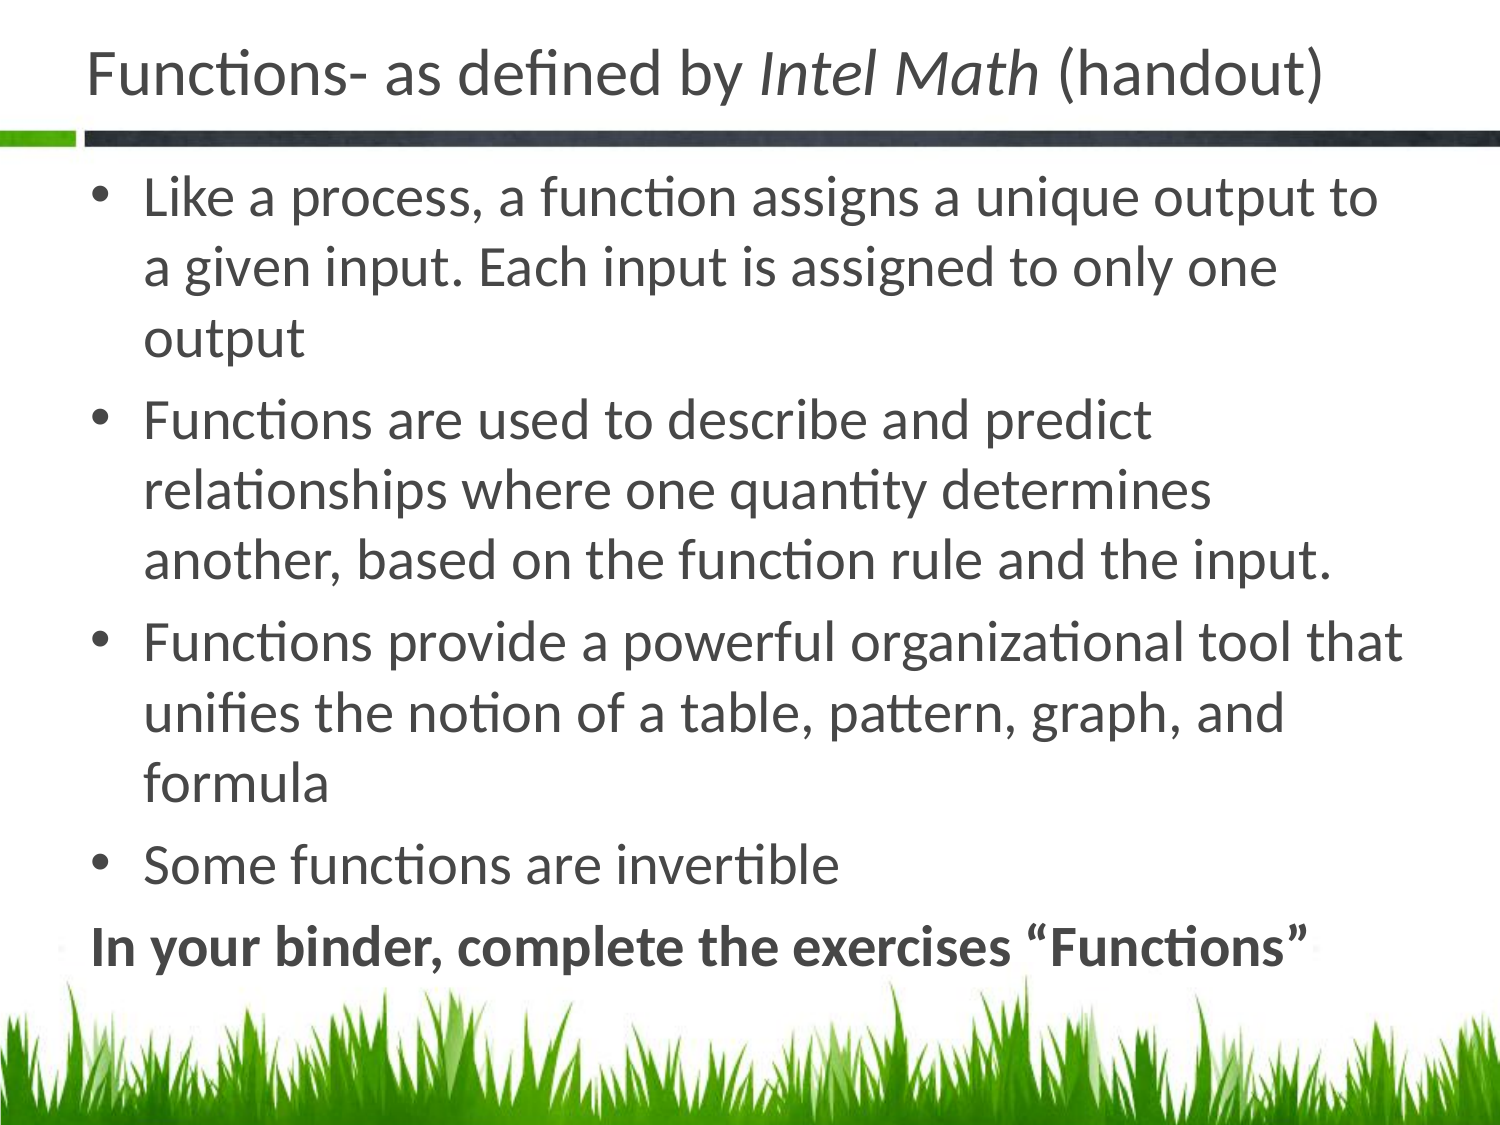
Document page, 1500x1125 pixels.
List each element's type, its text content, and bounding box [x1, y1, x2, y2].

picture [0, 0, 1500, 1125]
list Like a process, a function assigns a unique output to a given input. Each input is assigned to only one output Functions are used to describe and predict relationships where one quantity determines another, based on the function rule and the input. Functions provide a powerful organizational tool that unifies the notion of a table, pattern, graph, and formula Some functions are invertible In your binder, complete the exercises “Functions” [75, 149, 1425, 993]
title Functions- as defined by Intel Math (handout) [71, 12, 1450, 125]
